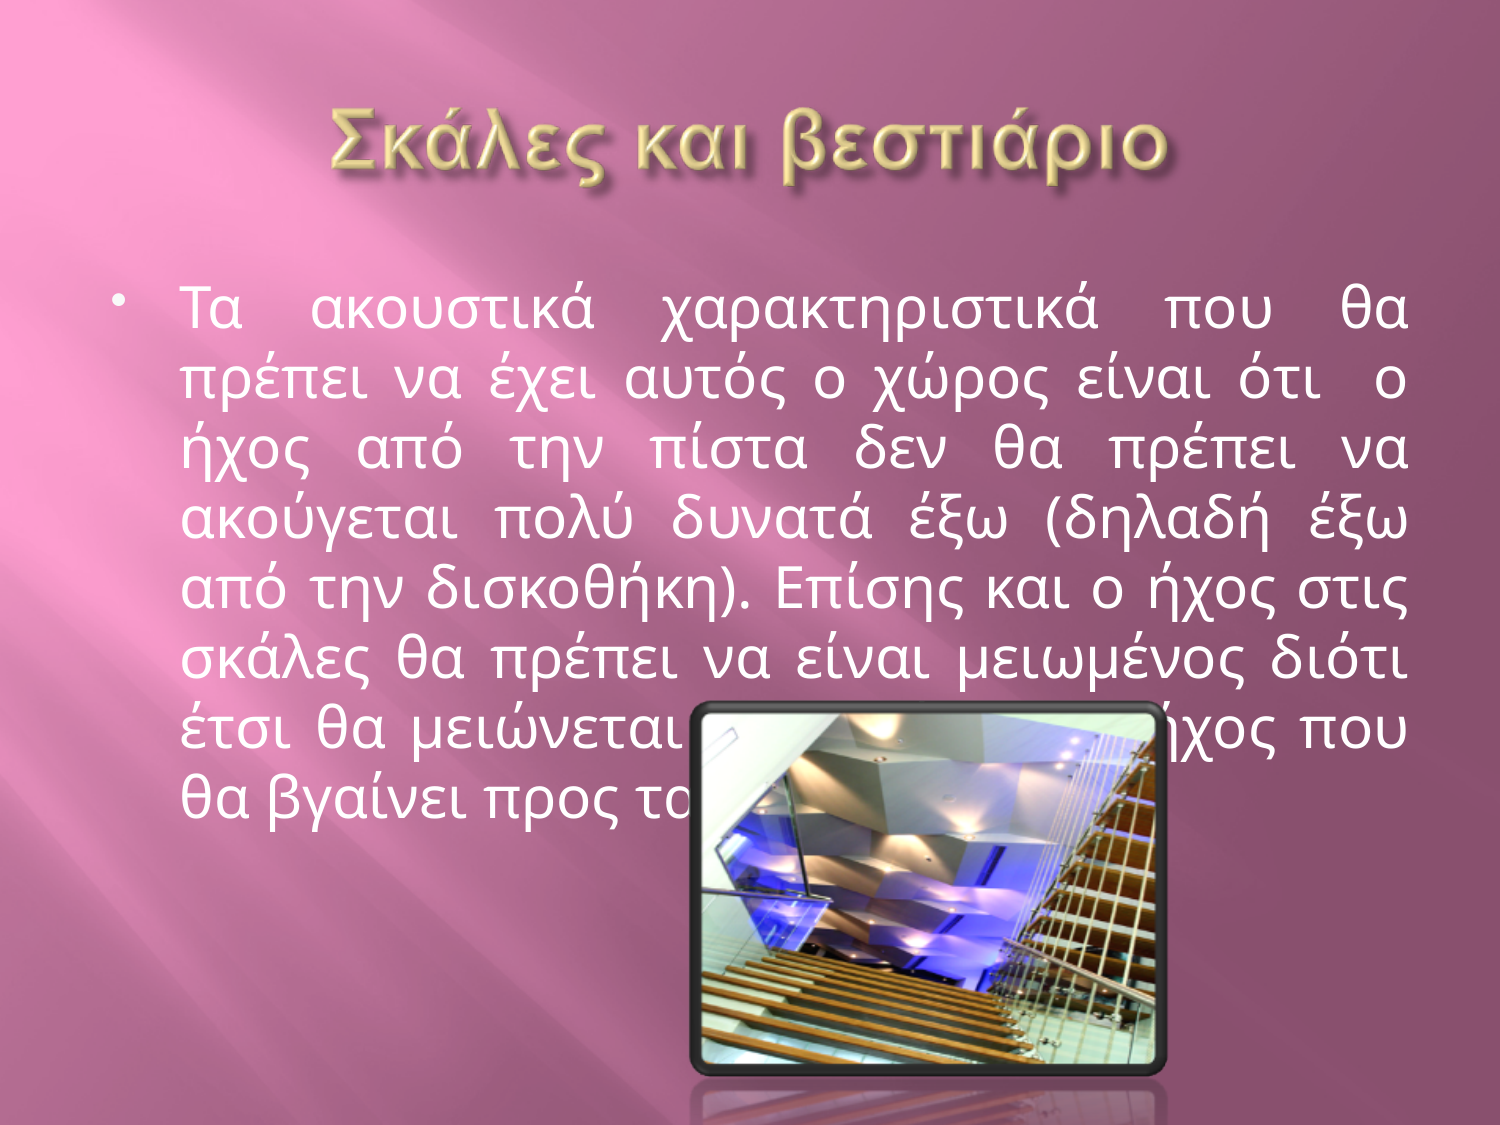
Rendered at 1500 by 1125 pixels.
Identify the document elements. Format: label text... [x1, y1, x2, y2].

picture [686, 699, 1172, 1125]
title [73, 43, 1427, 235]
list Τα ακουστικά χαρακτηριστικά που θα πρέπει να έχει αυτός ο χώρος είναι ότι ο ήχος από την πίστα δεν θα πρέπει να ακούγεται πολύ δυνατά έξω (δηλαδή έξω από την δισκοθήκη). Επίσης και ο ήχος στις σκάλες θα πρέπει να είναι μειωμένος διότι έτσι θα μειώνεται περισσότερο ο ήχος που θα βγαίνει προς τα έξω. [75, 262, 1425, 1035]
